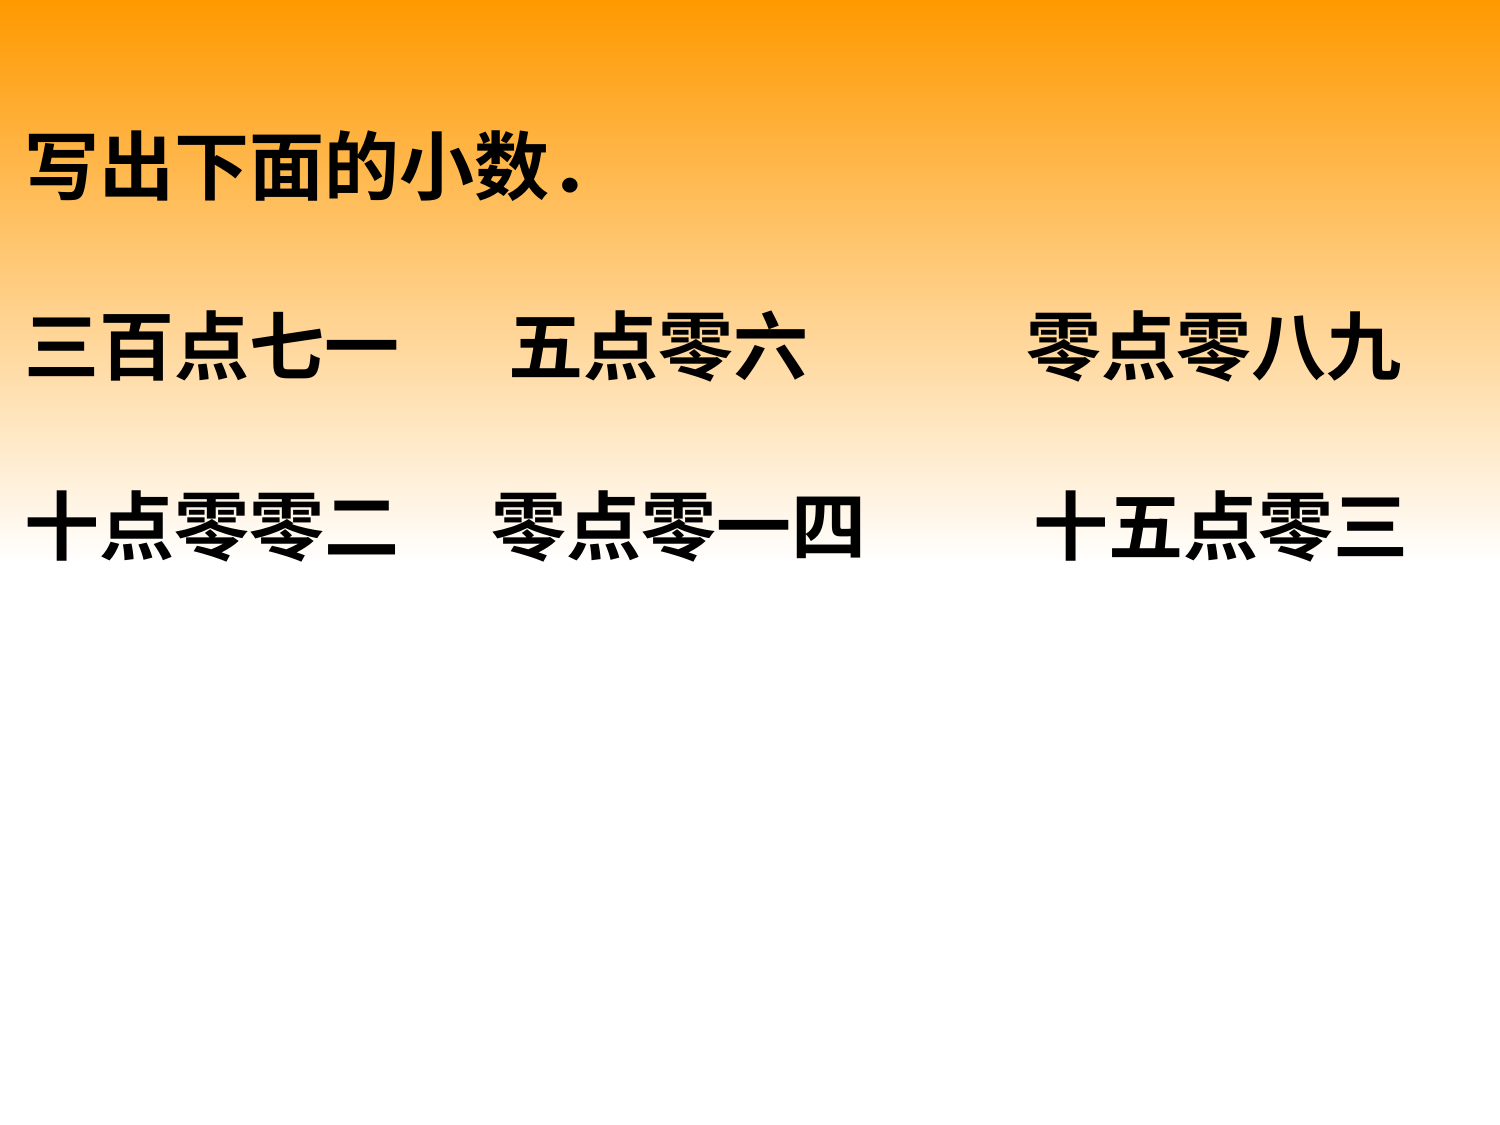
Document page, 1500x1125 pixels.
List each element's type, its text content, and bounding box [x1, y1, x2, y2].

text_box 写出下面的小数． 三百点七一 五点零六 零点零八九 十点零零二 零点零一四 十五点零三 [10, 112, 1425, 578]
